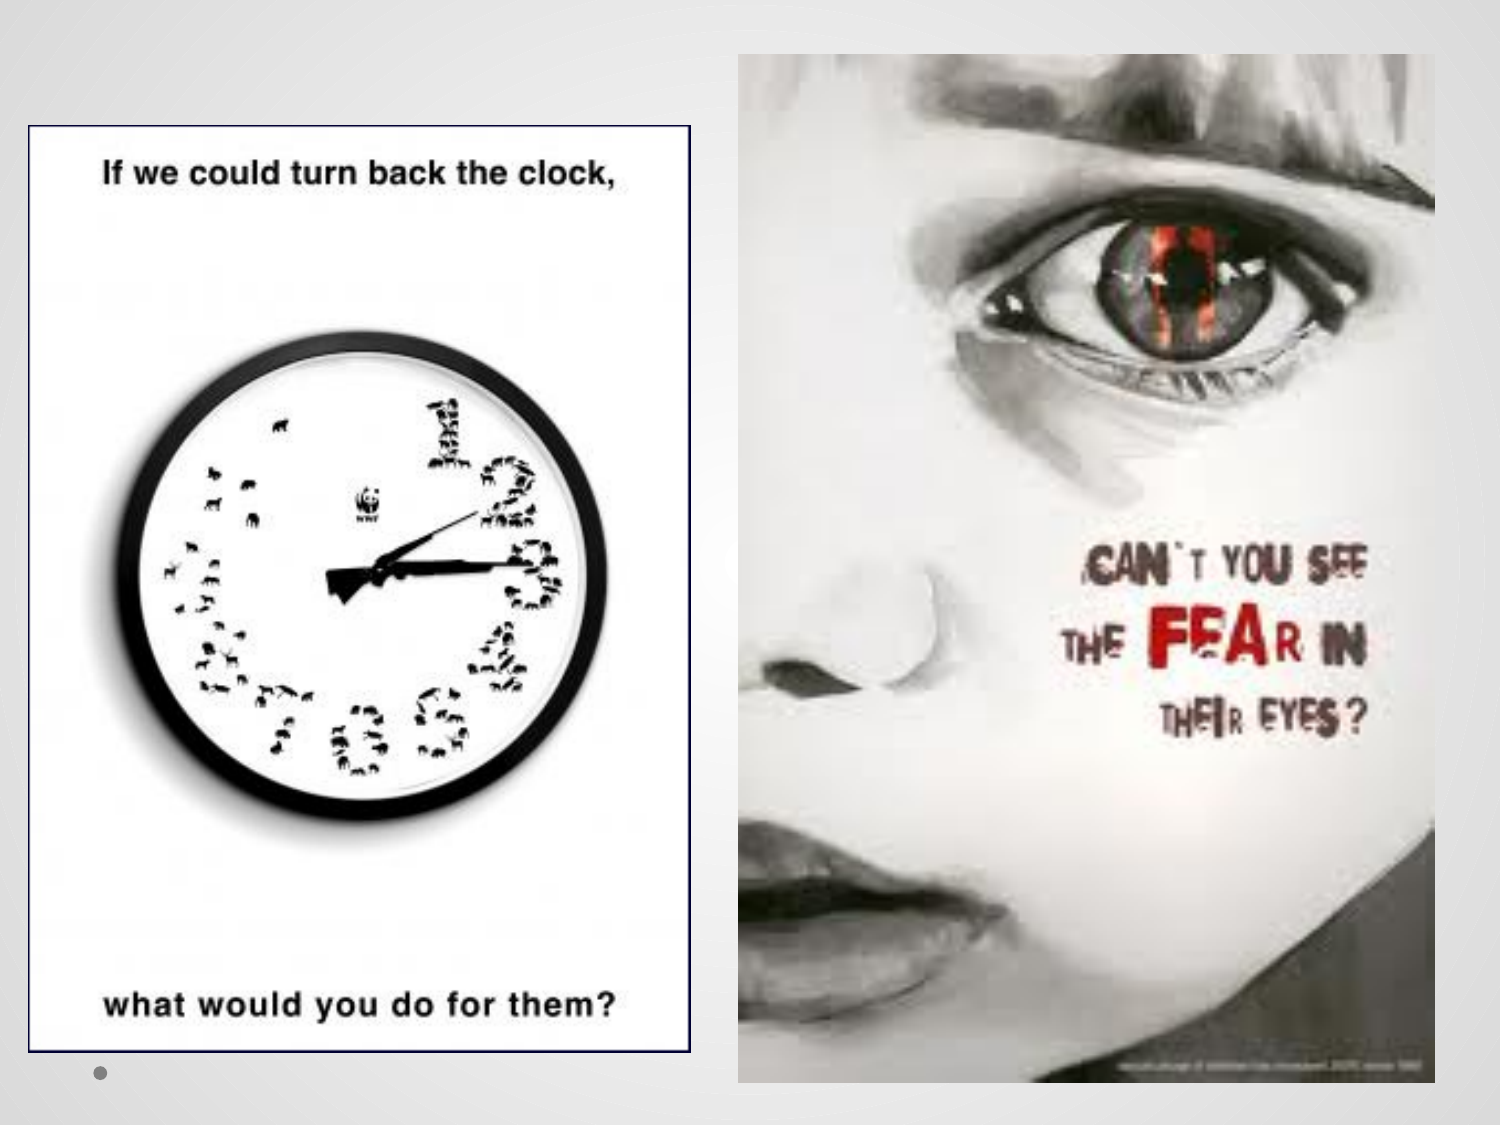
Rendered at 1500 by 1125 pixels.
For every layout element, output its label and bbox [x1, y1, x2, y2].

list [28, 125, 692, 1054]
list [737, 54, 1435, 1083]
